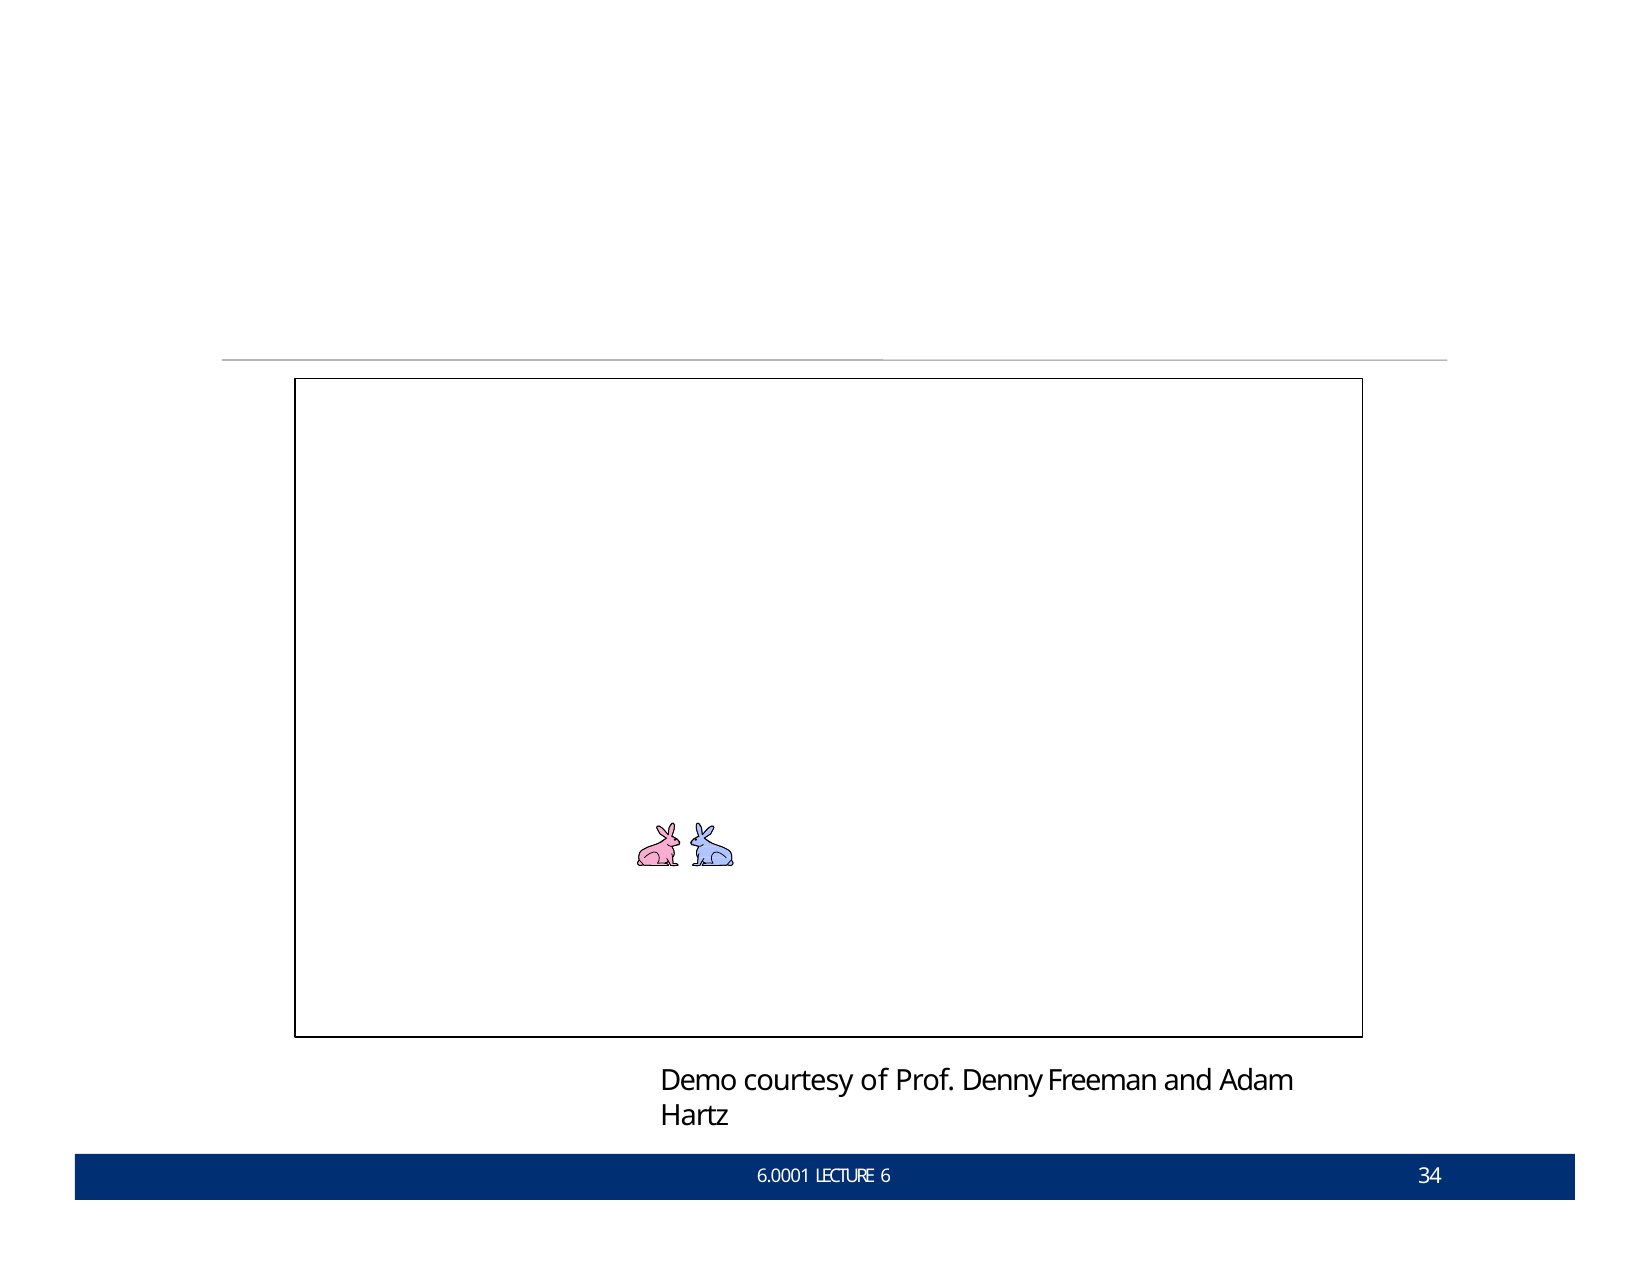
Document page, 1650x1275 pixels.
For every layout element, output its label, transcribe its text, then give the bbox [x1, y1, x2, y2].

text_box [294, 378, 1363, 1038]
text_box [702, 838, 732, 866]
slide_number 34 [1414, 1150, 1445, 1275]
text_box [702, 826, 714, 839]
text_box [656, 826, 668, 838]
text_box [692, 853, 705, 866]
text_box [696, 823, 703, 837]
text_box [668, 823, 675, 837]
text_box [667, 836, 680, 847]
text_box [638, 838, 669, 866]
footer 6.0001 LECTURE 6 [754, 1162, 897, 1275]
text_box [727, 860, 734, 866]
text_box [671, 846, 675, 858]
text_box [699, 836, 718, 863]
text_box [666, 853, 679, 866]
text_box Demo courtesy of Prof. Denny Freeman and Adam Hartz [658, 1058, 1329, 1131]
text_box [690, 836, 704, 847]
text_box [654, 836, 672, 863]
